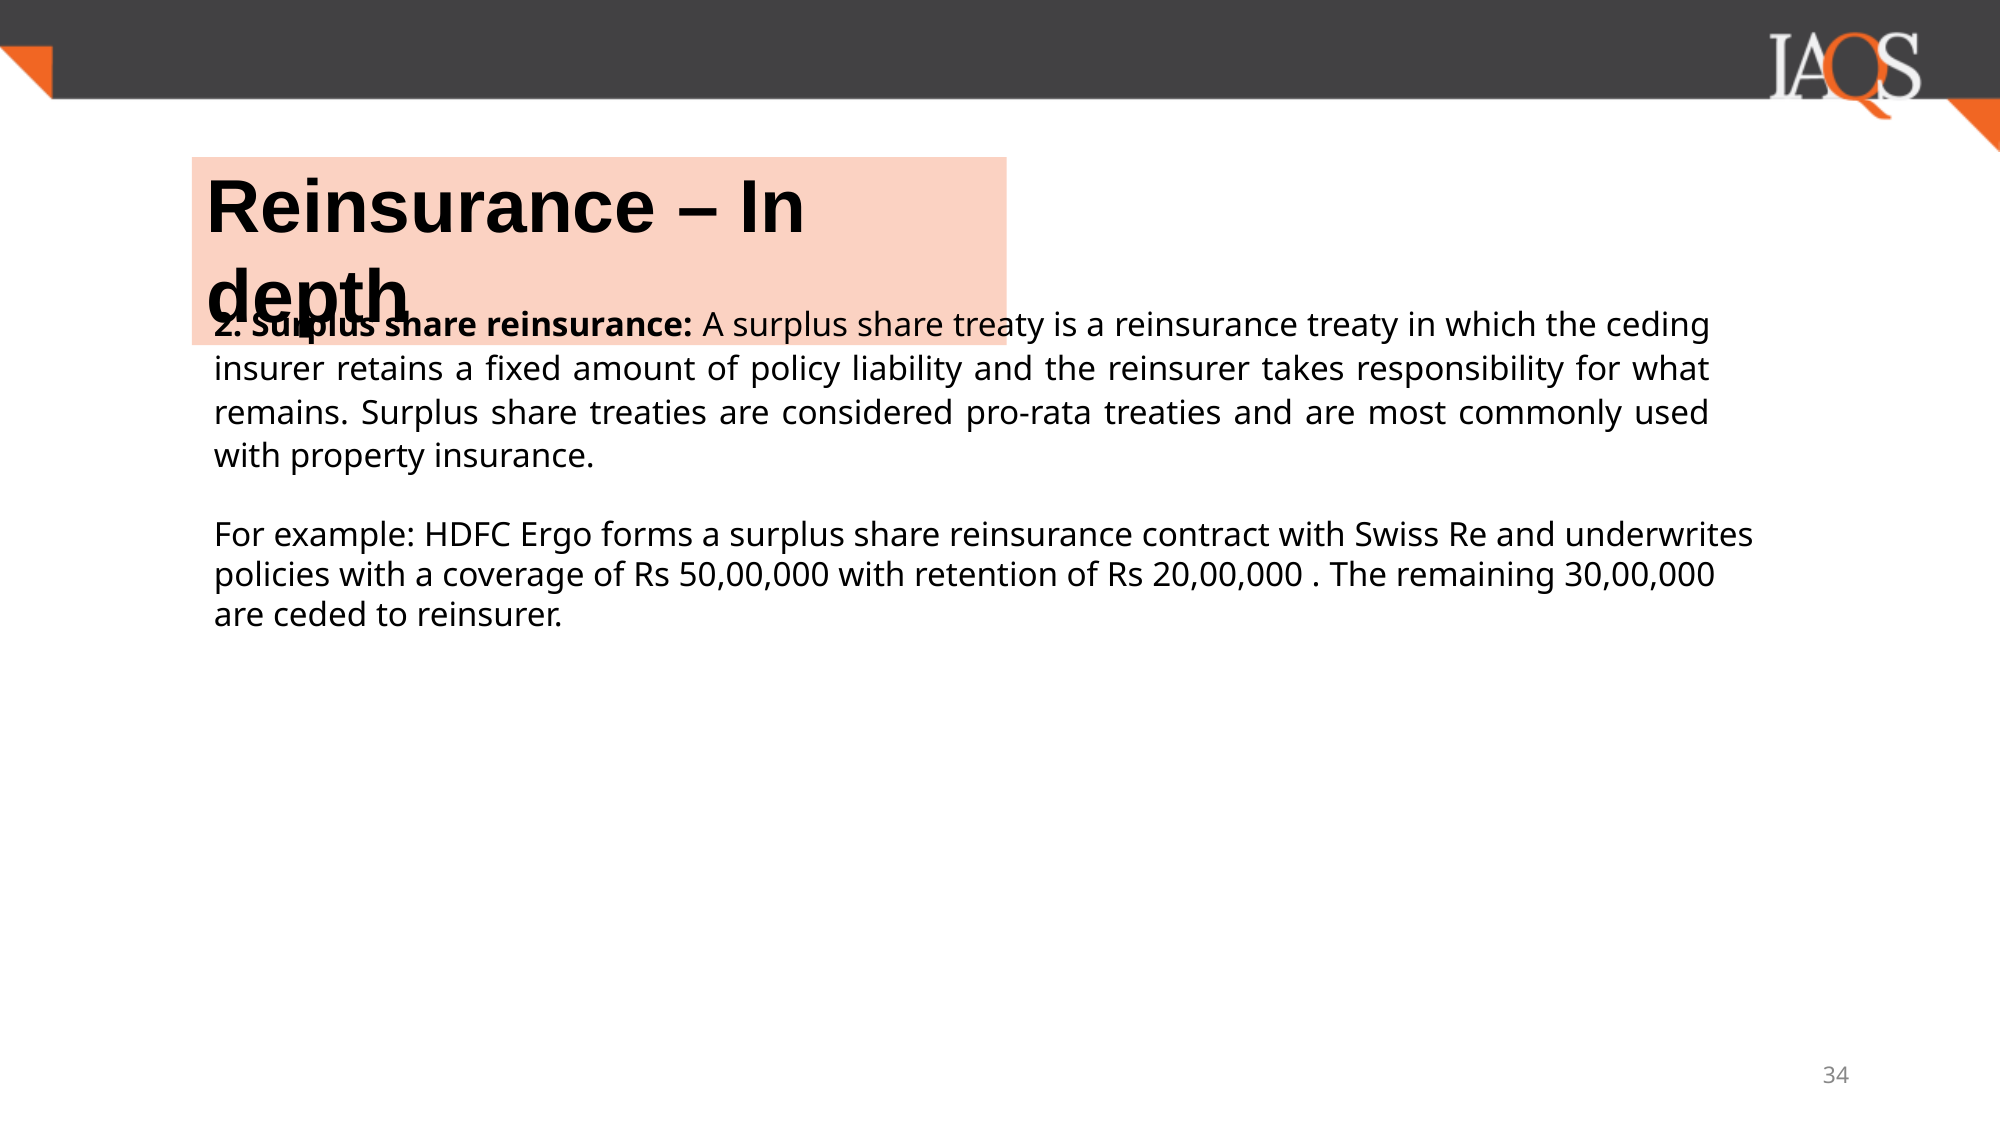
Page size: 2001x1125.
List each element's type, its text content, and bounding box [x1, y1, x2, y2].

title Reinsurance – In depth [191, 157, 1007, 346]
picture [0, 0, 2000, 152]
slide_number ‹#› [1820, 1057, 1857, 1125]
text_box 2. Surplus share reinsurance: A surplus share treaty is a reinsurance treaty in which the ceding insurer retains a fixed amount of policy liability and the reinsurer takes responsibility for what remains. Surplus share treaties are considered pro-rata treaties and are most commonly used with property insurance. For example: HDFC Ergo forms a surplus share reinsurance contract with Swiss Re and underwrites policies with a coverage of Rs 50,00,000 with retention of Rs 20,00,000 . The remaining 30,00,000 are ceded to reinsurer. [211, 297, 1769, 634]
